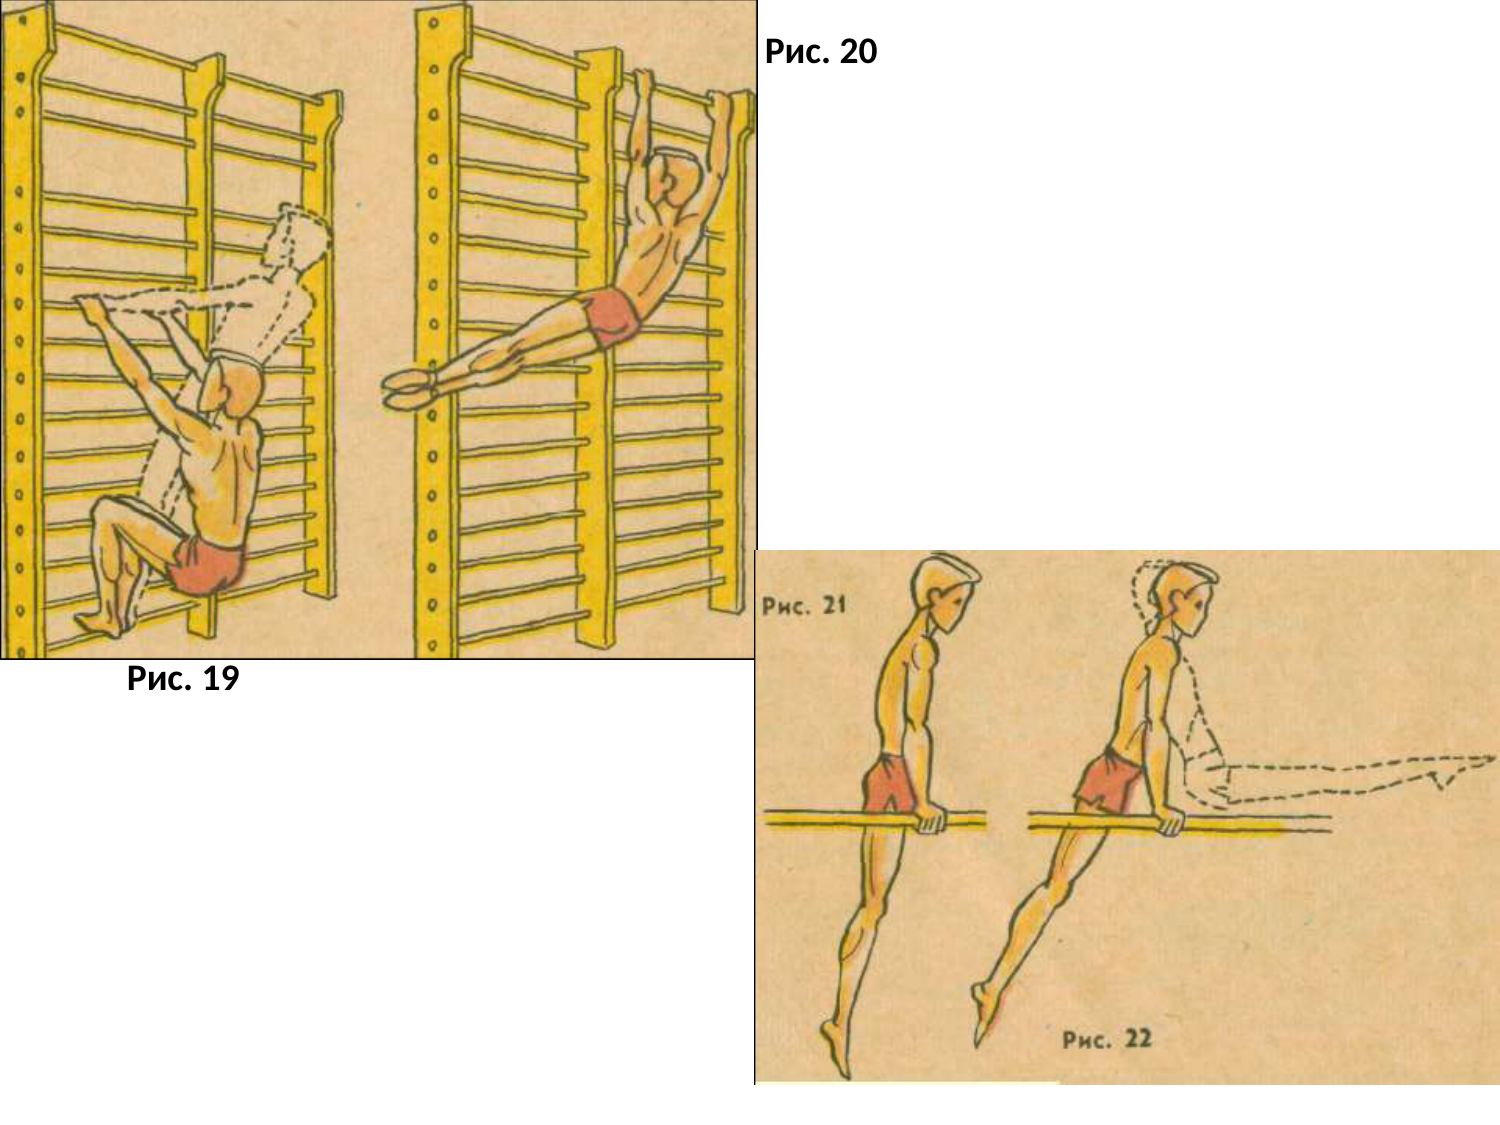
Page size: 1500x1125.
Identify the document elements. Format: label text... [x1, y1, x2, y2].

picture [0, 0, 1500, 1086]
text_box Рис. 20 [762, 19, 893, 79]
text_box Рис. 19 [112, 668, 255, 705]
